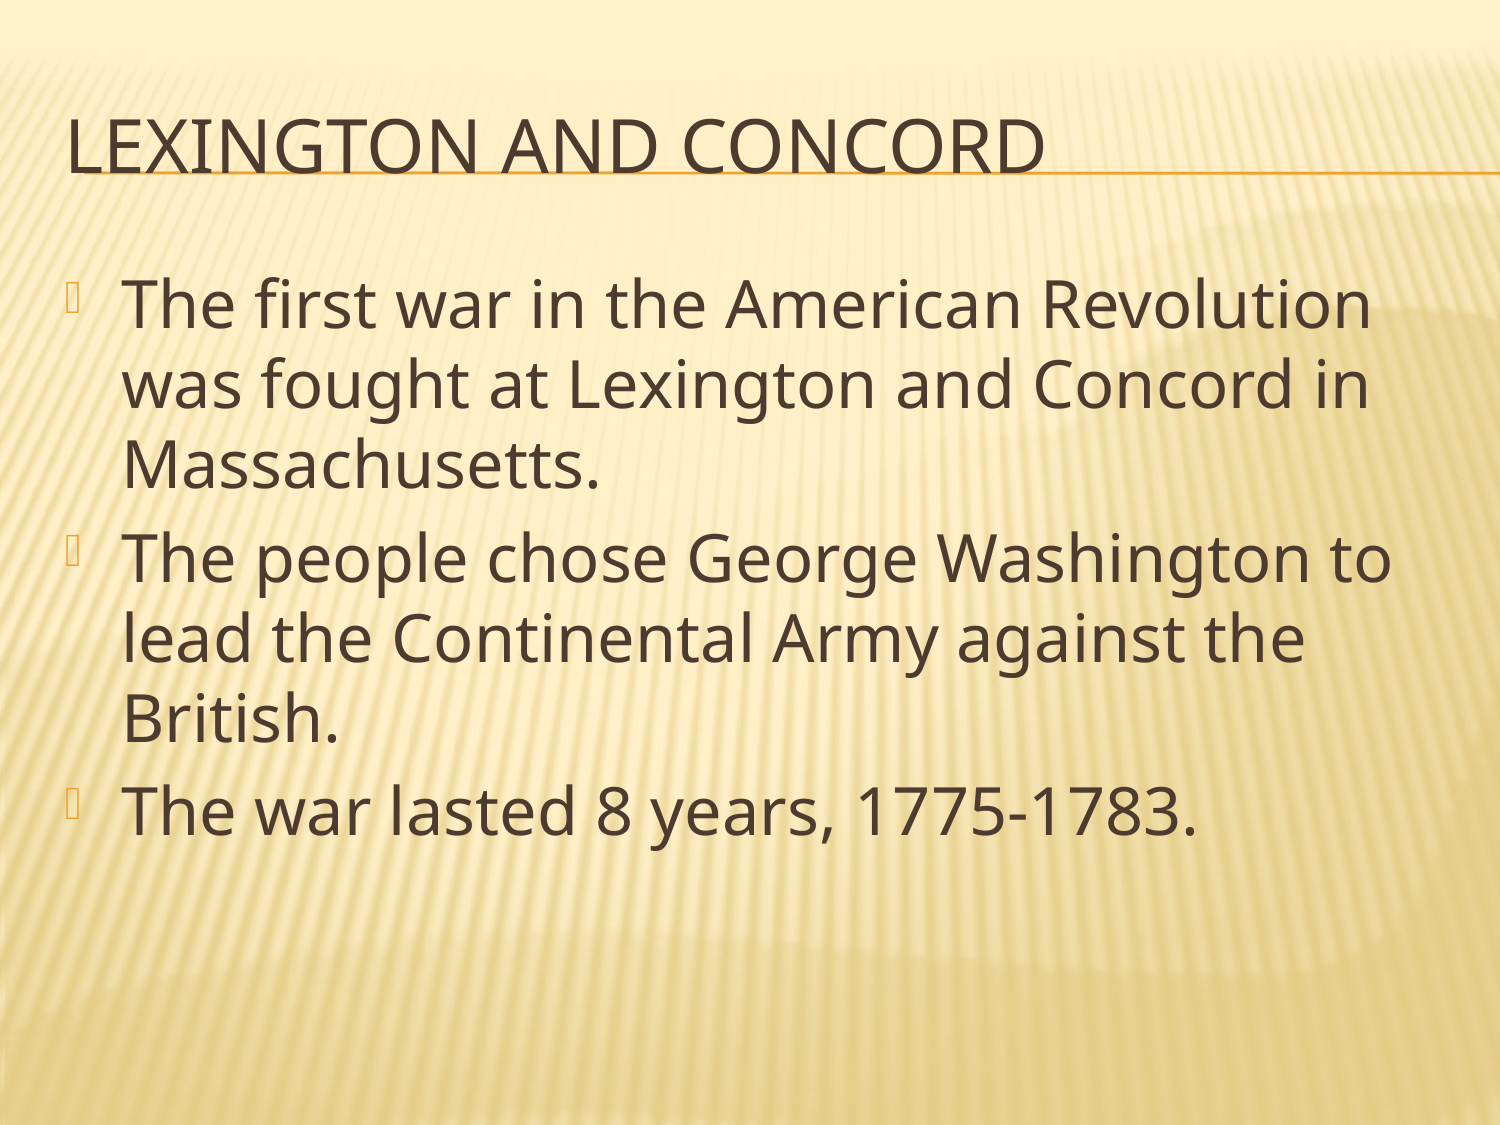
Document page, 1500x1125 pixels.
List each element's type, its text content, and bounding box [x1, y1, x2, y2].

title Lexington and Concord [50, 75, 1475, 213]
list The first war in the American Revolution was fought at Lexington and Concord in Massachusetts. The people chose George Washington to lead the Continental Army against the British. The war lasted 8 years, 1775-1783. [50, 254, 1475, 998]
